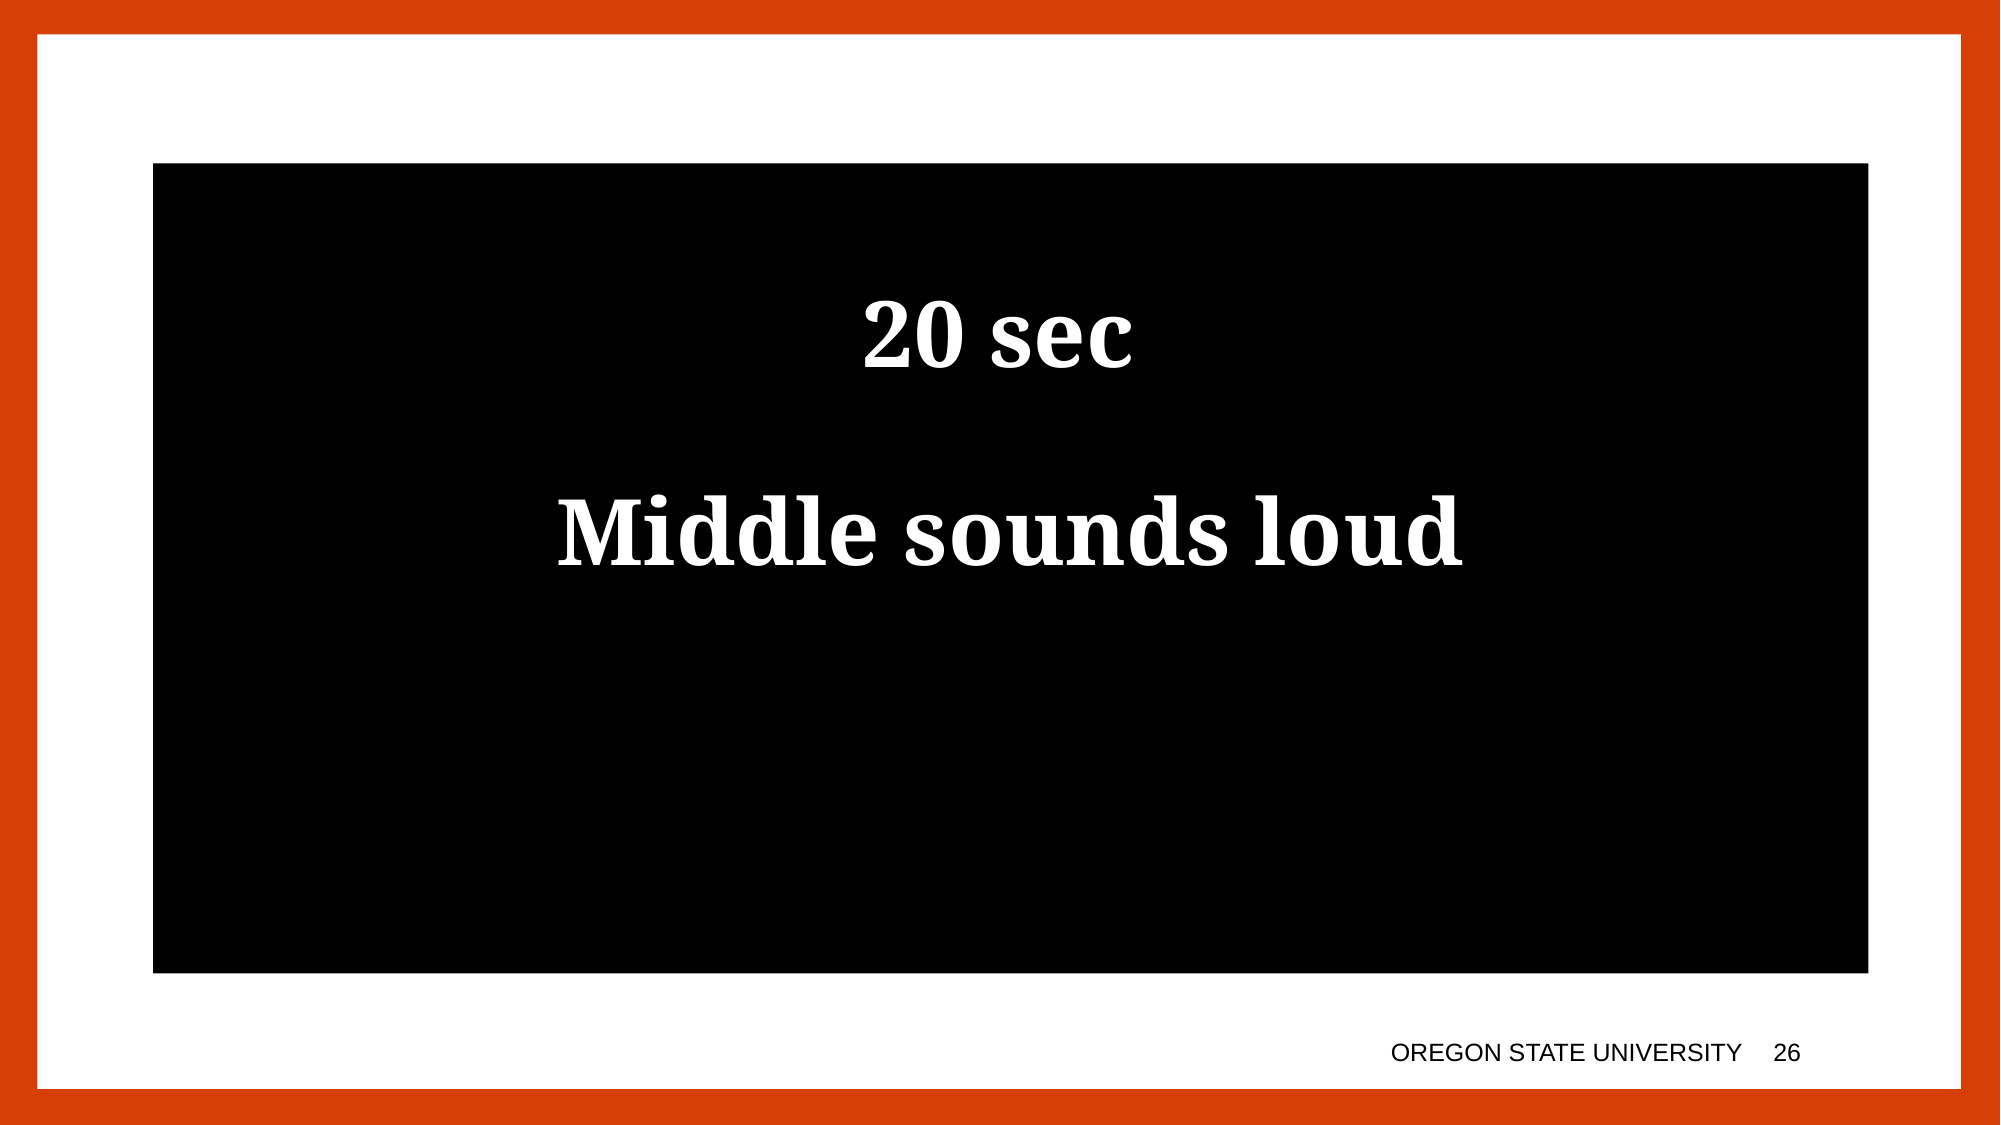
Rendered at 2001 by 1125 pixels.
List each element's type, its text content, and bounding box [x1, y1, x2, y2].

slide_number 25 [1758, 1021, 1863, 1082]
footer OREGON STATE UNIVERSITY [662, 1021, 1758, 1082]
text_box 20 sec Middle sounds loud [153, 163, 1869, 974]
